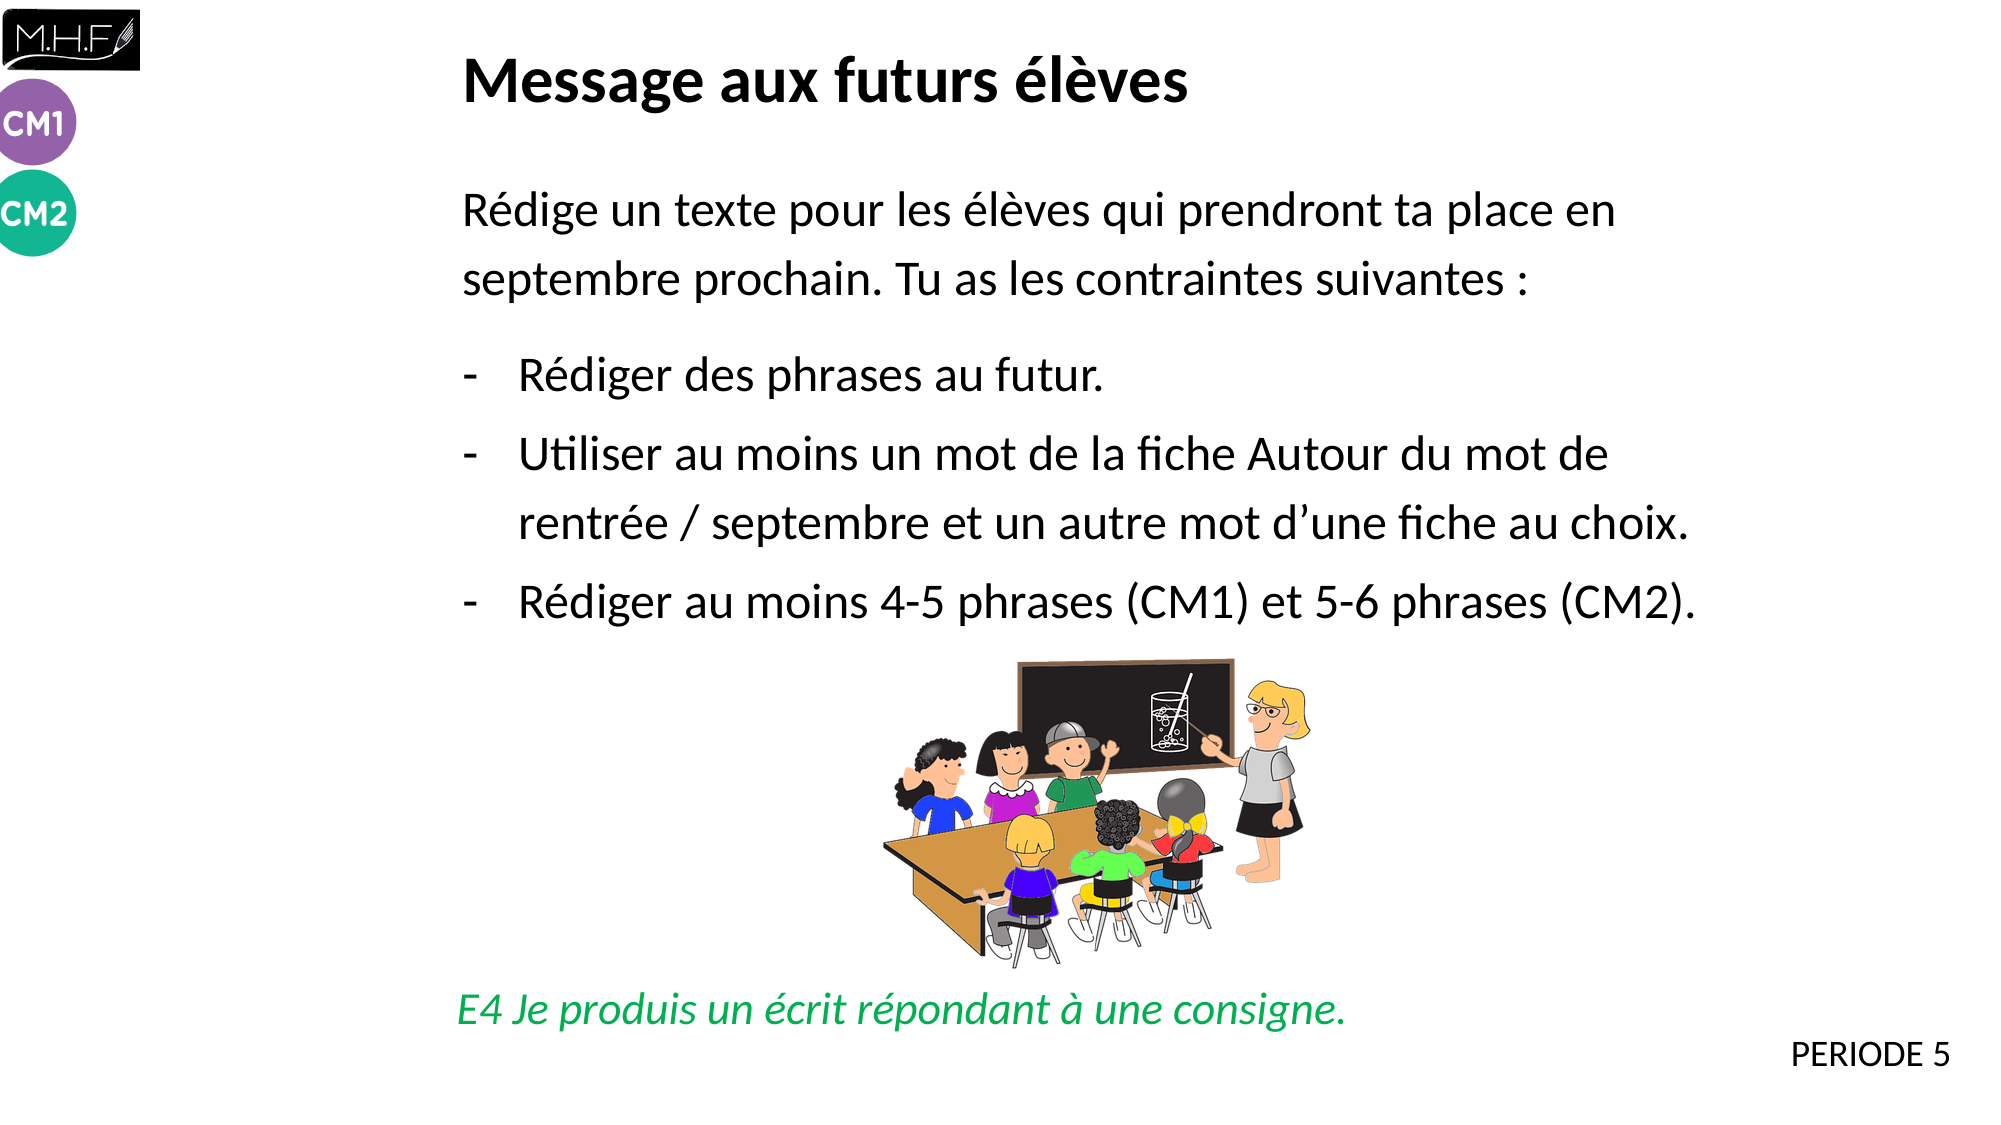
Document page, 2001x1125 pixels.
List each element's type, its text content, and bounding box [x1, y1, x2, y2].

text_box Rédige un texte pour les élèves qui prendront ta place en septembre prochain. Tu as les contraintes suivantes : Rédiger des phrases au futur. Utiliser au moins un mot de la fiche Autour du mot de rentrée / septembre et un autre mot d’une fiche au choix. Rédiger au moins 4-5 phrases (CM1) et 5-6 phrases (CM2). [447, 160, 1772, 656]
text_box E4 Je produis un écrit répondant à une consigne. [441, 971, 1742, 1042]
text_box Message aux futurs élèves [447, 7, 1383, 124]
picture [0, 7, 140, 259]
picture [874, 643, 1317, 982]
text_box PERIODE 5 [1362, 1021, 1967, 1082]
